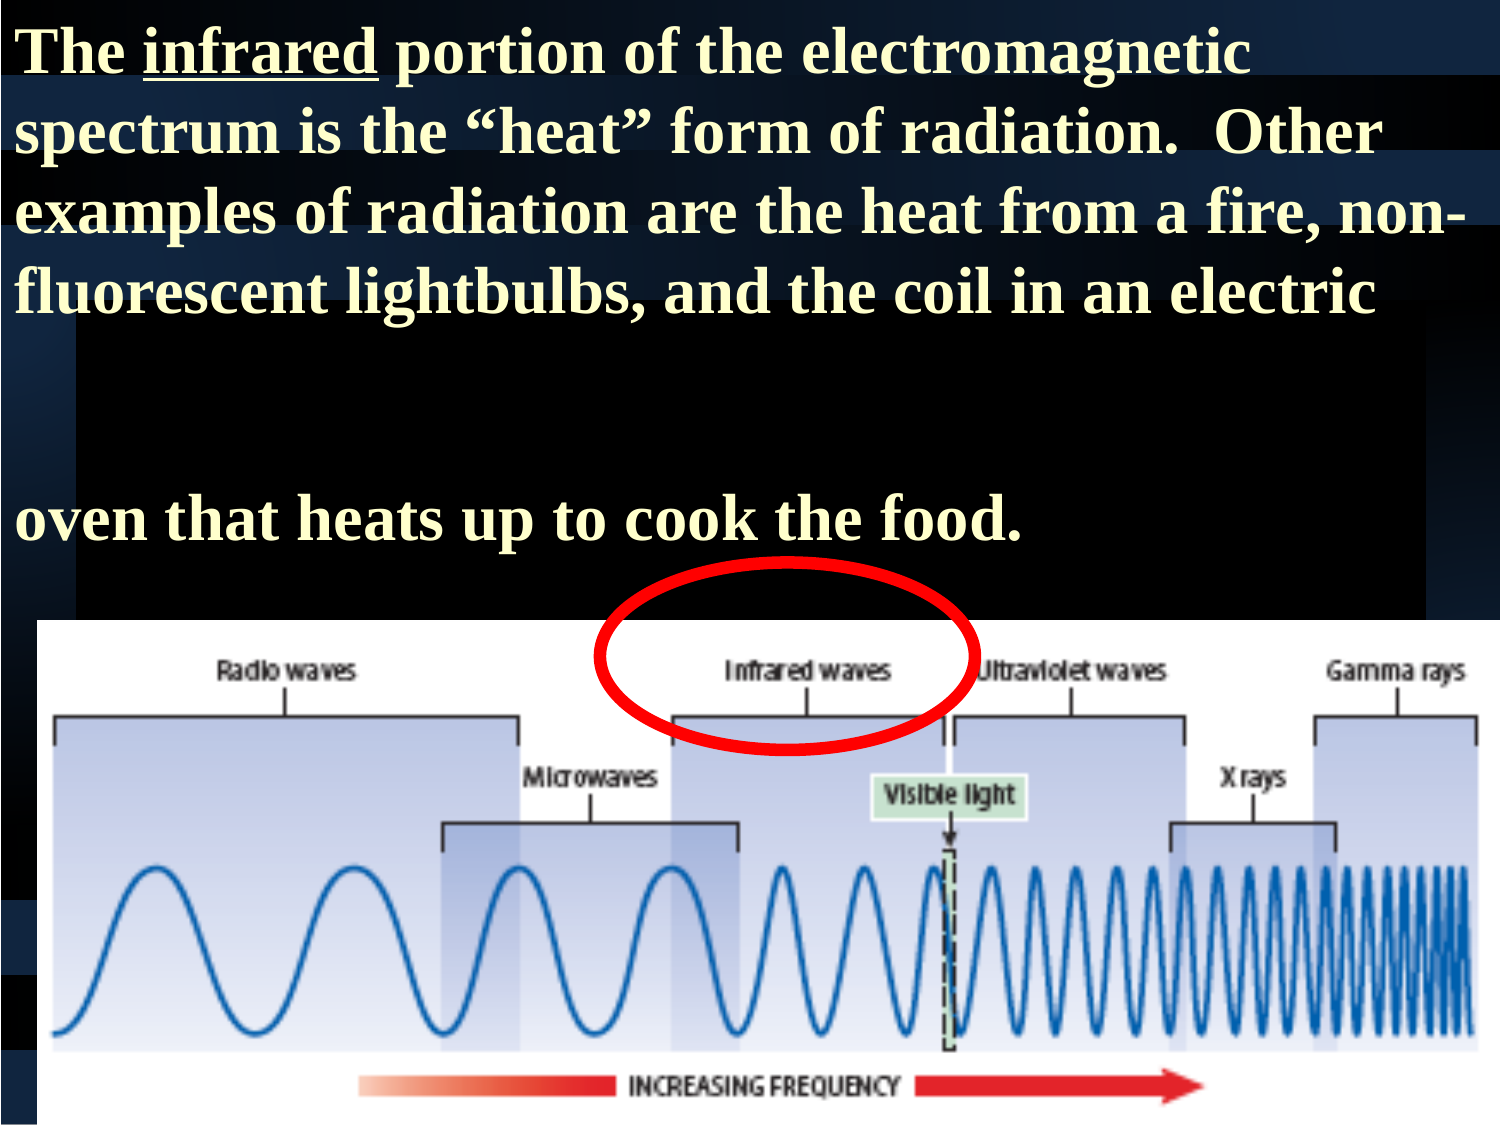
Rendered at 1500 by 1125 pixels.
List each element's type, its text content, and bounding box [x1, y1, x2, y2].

text_box [616, 562, 959, 618]
picture [0, 562, 1500, 1125]
text_box The infrared portion of the electromagnetic spectrum is the “heat” form of radiation. Other examples of radiation are the heat from a fire, non-fluorescent lightbulbs, and the coil in an electric oven that heats up to cook the food. [0, 0, 1500, 562]
